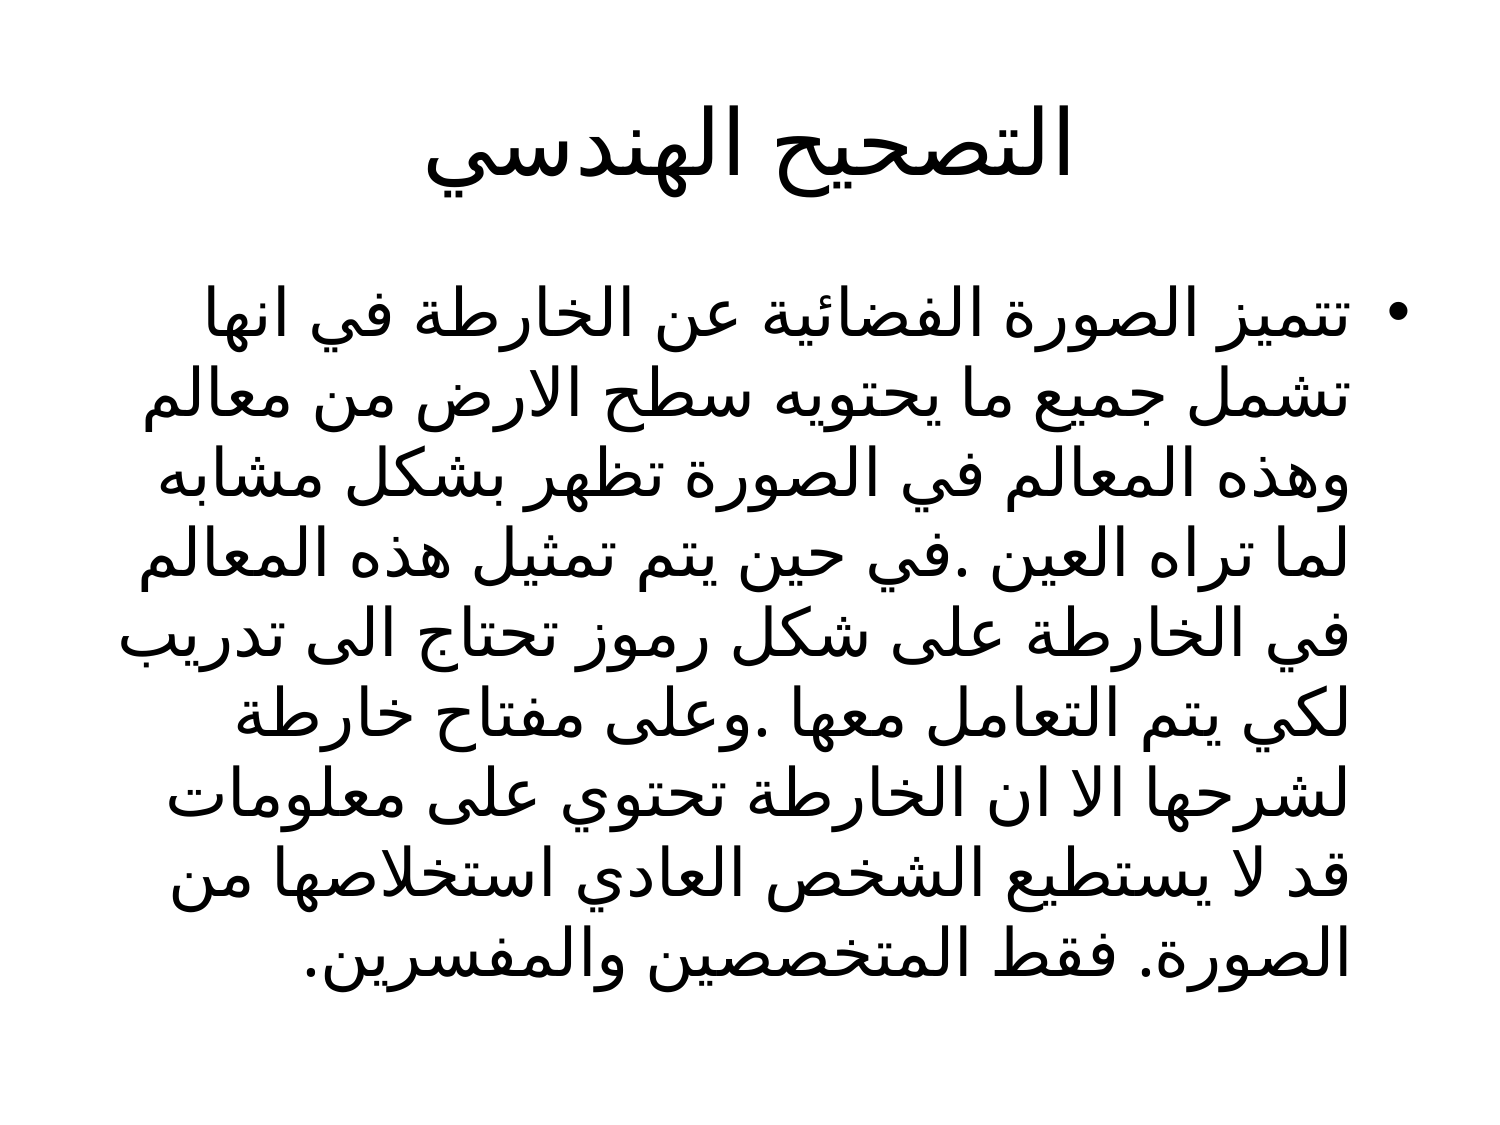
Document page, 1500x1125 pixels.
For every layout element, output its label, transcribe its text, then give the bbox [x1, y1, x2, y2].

list تتميز الصورة الفضائية عن الخارطة في انها تشمل جميع ما يحتويه سطح الارض من معالم وهذه المعالم في الصورة تظهر بشكل مشابه لما تراه العين .في حين يتم تمثيل هذه المعالم في الخارطة على شكل رموز تحتاج الى تدريب لكي يتم التعامل معها .وعلى مفتاح خارطة لشرحها الا ان الخارطة تحتوي على معلومات قد لا يستطيع الشخص العادي استخلاصها من الصورة. فقط المتخصصين والمفسرين. [75, 262, 1425, 1005]
title التصحيح الهندسي [75, 45, 1425, 233]
